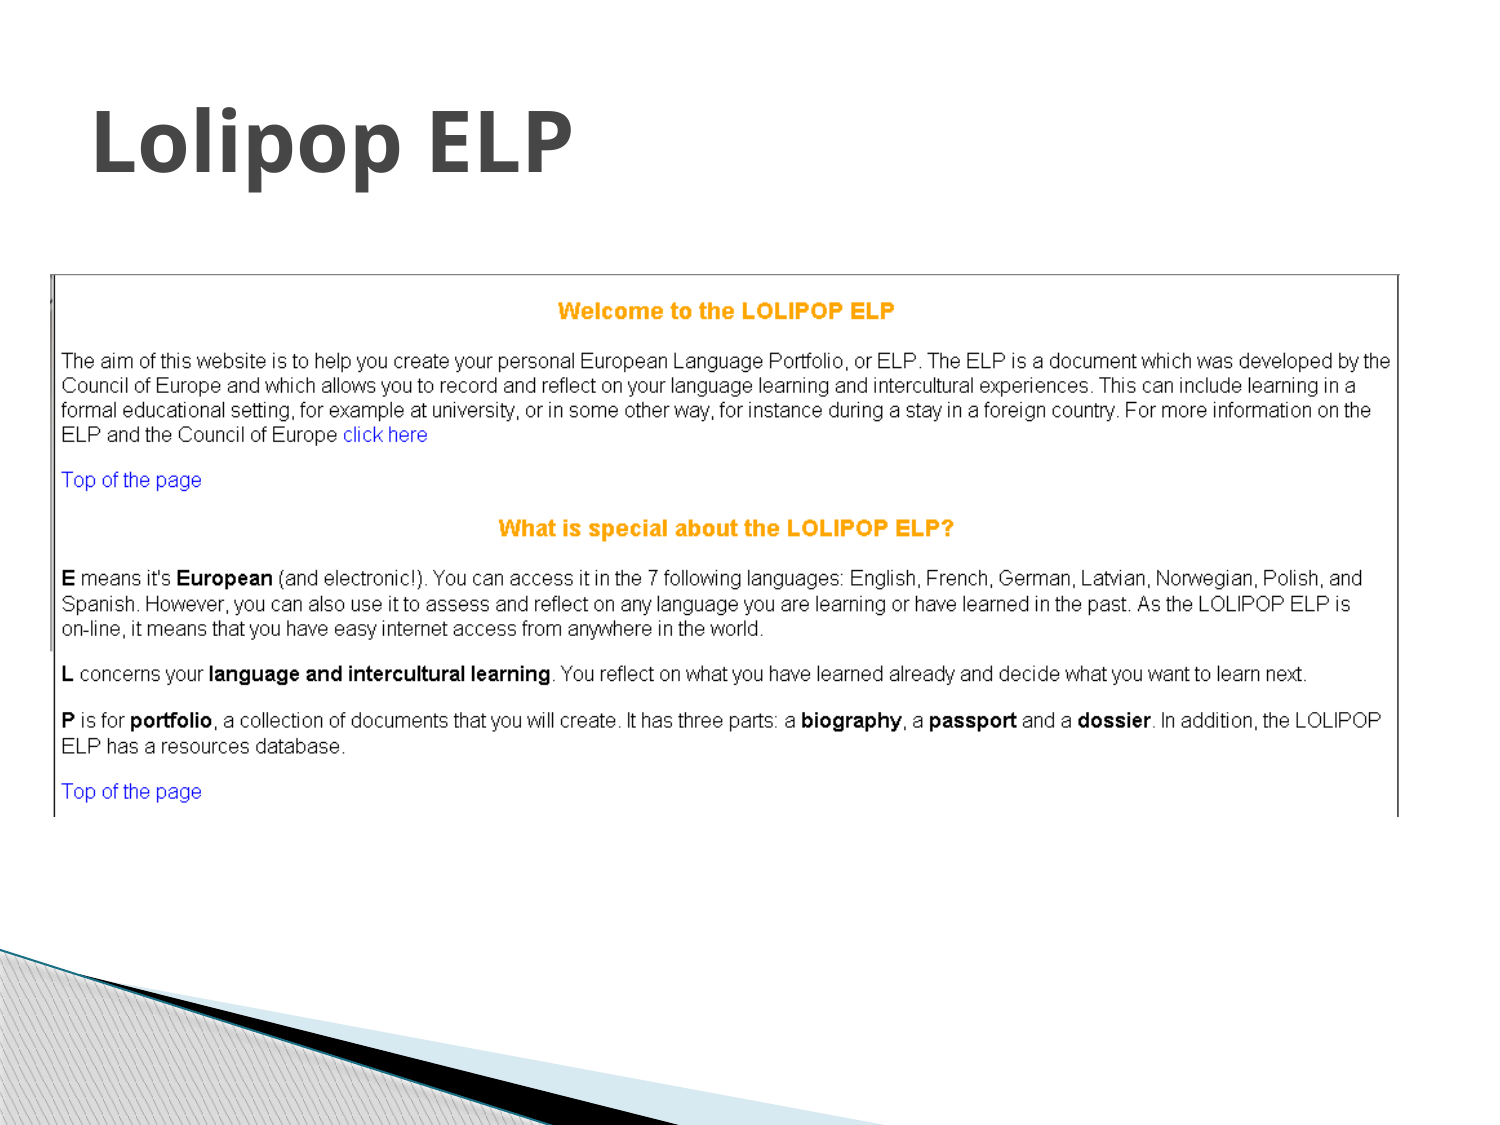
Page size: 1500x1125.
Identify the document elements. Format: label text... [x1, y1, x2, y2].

title Lolipop ELP [75, 45, 1425, 233]
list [49, 274, 1401, 818]
